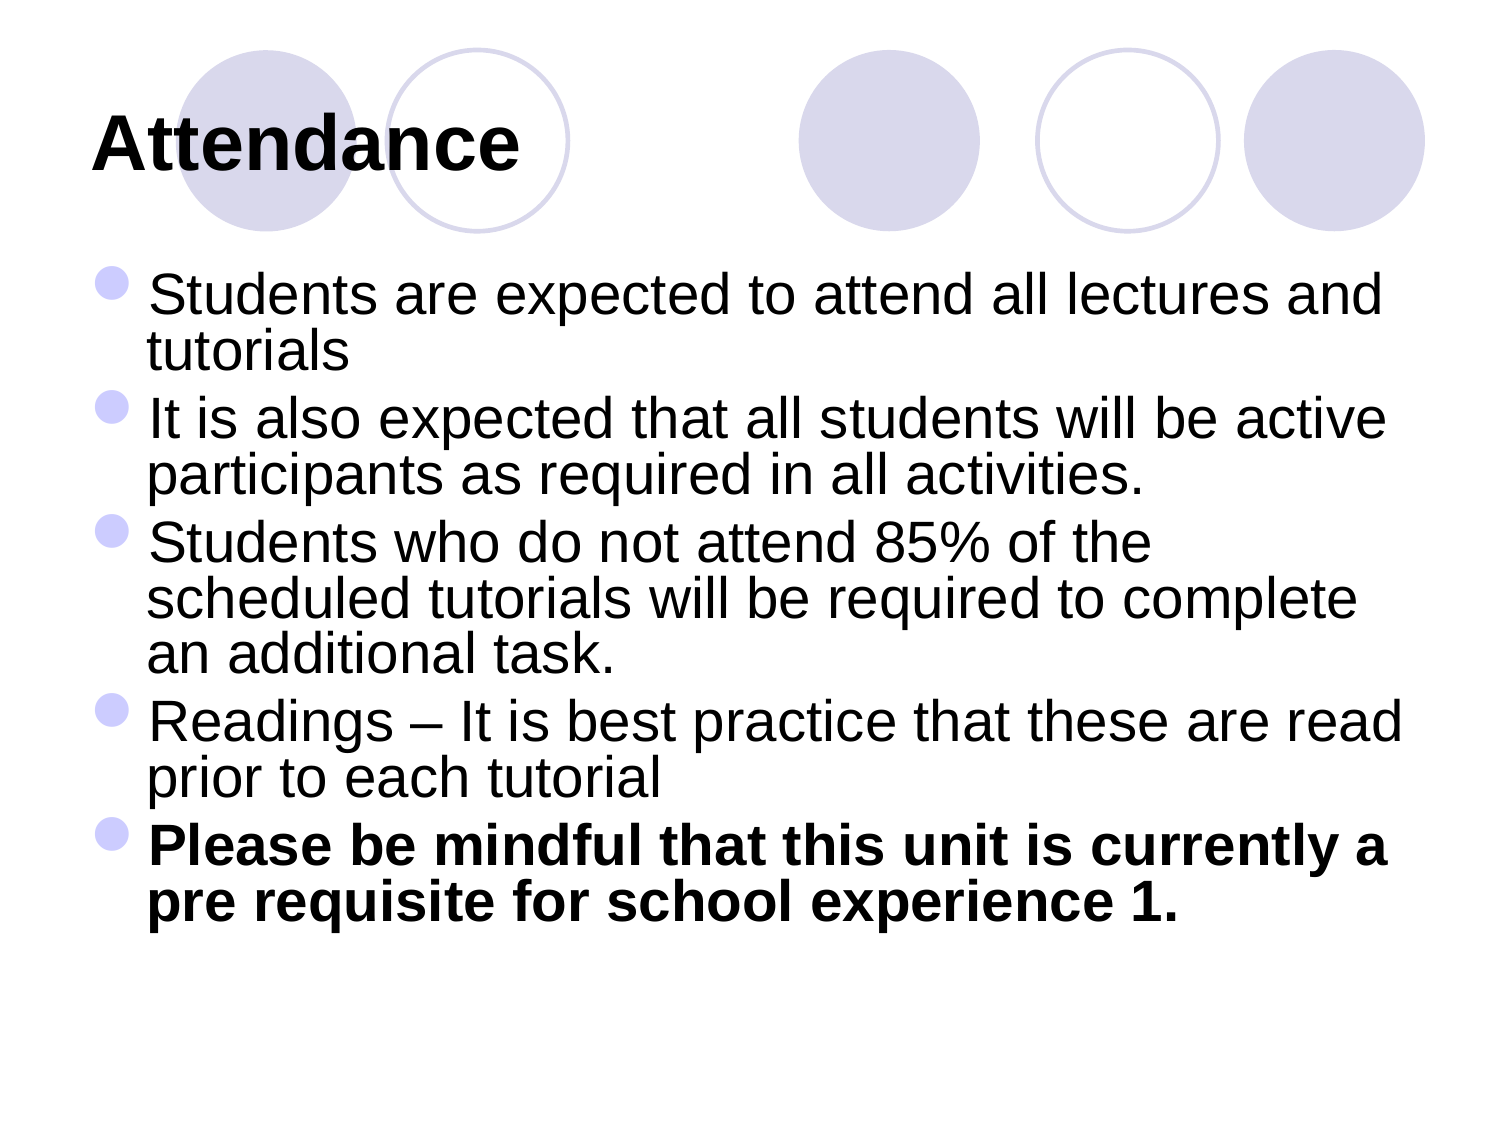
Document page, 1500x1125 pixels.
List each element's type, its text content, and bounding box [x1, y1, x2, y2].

list Students are expected to attend all lectures and tutorials It is also expected that all students will be active participants as required in all activities. Students who do not attend 85% of the scheduled tutorials will be required to complete an additional task. Readings – It is best practice that these are read prior to each tutorial Please be mindful that this unit is currently a pre requisite for school experience 1. [74, 262, 1426, 1006]
title Attendance [74, 44, 1426, 233]
